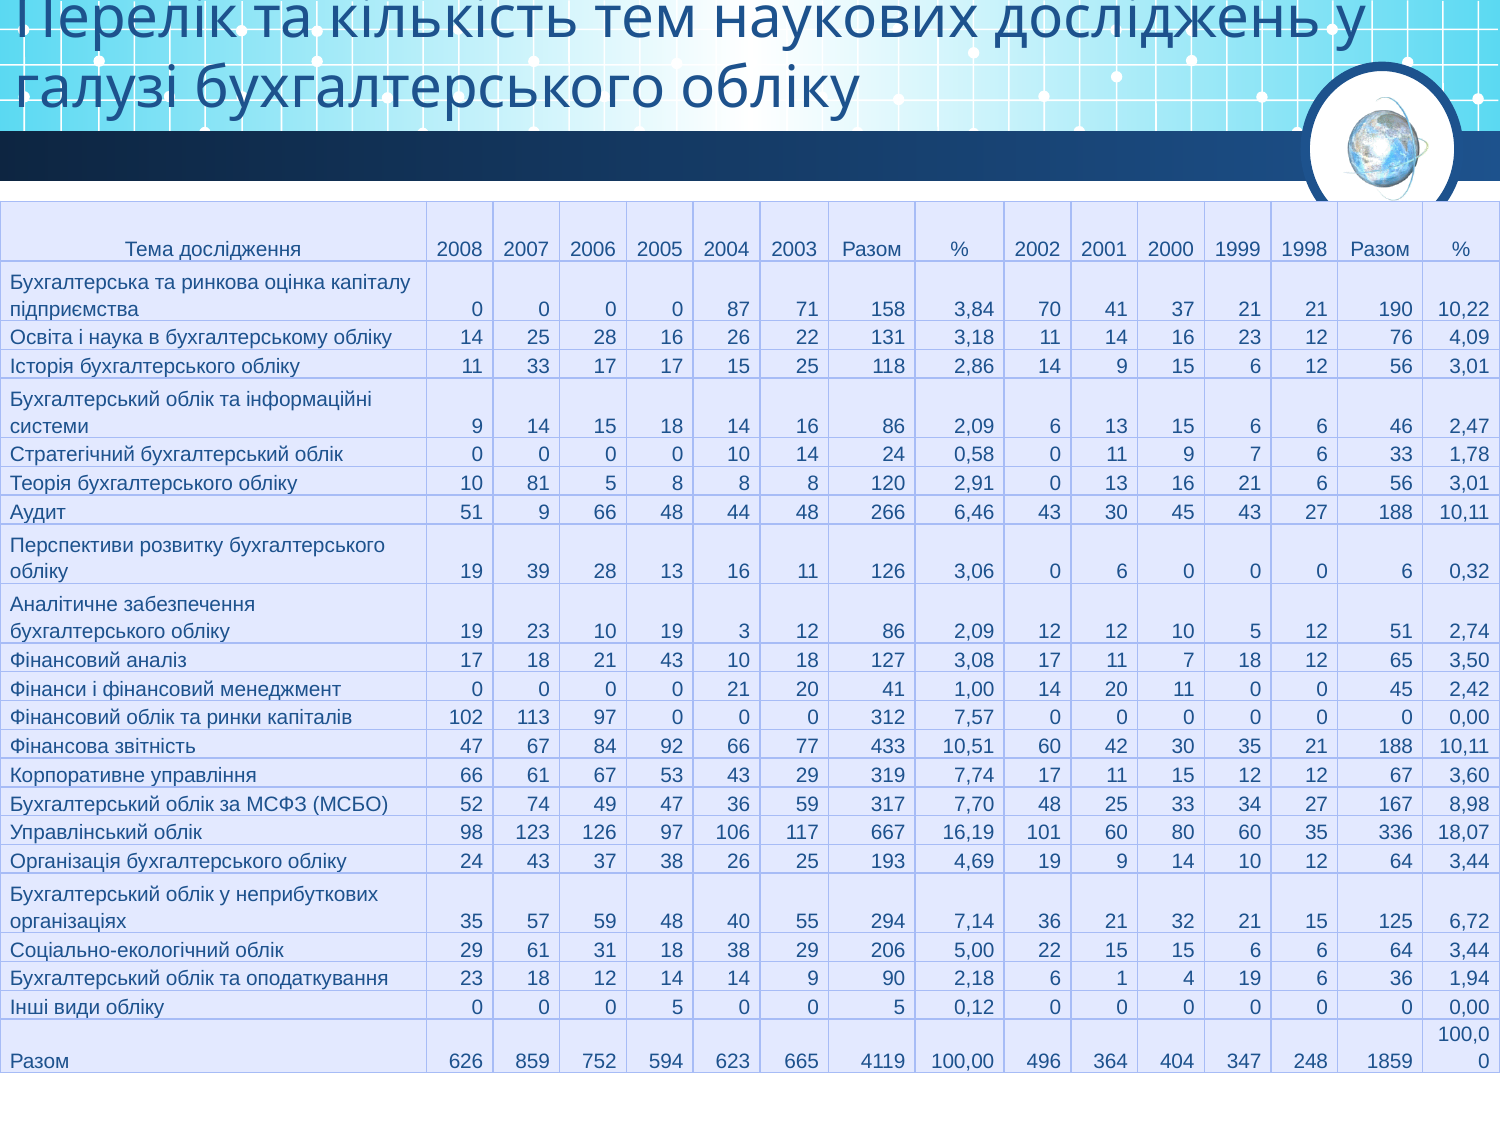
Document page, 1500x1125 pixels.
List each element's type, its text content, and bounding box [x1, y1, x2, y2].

table_cell 2,42 [1423, 672, 1499, 700]
table_cell Фінансовий аналіз [1, 644, 426, 671]
table_cell 43 [1005, 496, 1070, 523]
table_header 2004 [694, 202, 759, 260]
table_cell 2,18 [916, 962, 1003, 990]
table_cell 15 [694, 350, 759, 377]
table_cell 25 [761, 845, 828, 872]
table_cell 5 [1205, 584, 1270, 642]
table_cell 9 [1138, 438, 1204, 466]
table_cell Перспективи розвитку бухгалтерського обліку [1, 525, 426, 583]
table_cell 48 [627, 874, 692, 932]
table_cell 0 [1205, 525, 1270, 583]
table_cell 0 [1005, 467, 1070, 494]
table_cell 336 [1338, 816, 1422, 844]
table_cell 19 [427, 584, 492, 642]
table_cell 6 [1272, 438, 1337, 466]
table_cell 21 [1272, 730, 1337, 757]
table_cell 33 [1138, 788, 1204, 815]
table_header 2003 [761, 202, 828, 260]
table_cell 26 [694, 321, 759, 349]
table_cell 43 [694, 759, 759, 786]
table_cell 31 [560, 933, 626, 961]
table_cell 51 [1338, 584, 1422, 642]
table_cell 0 [1272, 525, 1337, 583]
table_cell 0 [494, 991, 559, 1018]
table_cell 18,07 [1423, 816, 1499, 844]
table_cell 87 [694, 262, 759, 320]
table_cell 206 [829, 933, 914, 961]
table_cell 45 [1338, 672, 1422, 700]
table_cell 0 [1005, 701, 1070, 729]
table_cell 53 [627, 759, 692, 786]
table_cell 11 [1072, 759, 1137, 786]
table_cell 0,32 [1423, 525, 1499, 583]
table_cell 84 [560, 730, 626, 757]
table_cell Стратегічний бухгалтерський облік [1, 438, 426, 466]
table_cell 92 [627, 730, 692, 757]
table_cell 16 [1138, 321, 1204, 349]
table_cell 14 [694, 379, 759, 437]
table_cell 30 [1072, 496, 1137, 523]
table_cell 65 [1338, 644, 1422, 671]
table_cell 3 [694, 584, 759, 642]
table_cell 71 [761, 262, 828, 320]
table_cell 12 [560, 962, 626, 990]
table_cell 266 [829, 496, 914, 523]
table_cell 43 [1205, 496, 1270, 523]
table_cell 29 [427, 933, 492, 961]
table_cell 32 [1138, 874, 1204, 932]
table_cell 24 [829, 438, 914, 466]
table_cell Разом [1, 1020, 426, 1072]
table_cell 52 [427, 788, 492, 815]
table_cell 19 [1005, 845, 1070, 872]
table_header 2001 [1072, 202, 1137, 260]
table_cell 294 [829, 874, 914, 932]
table_cell 17 [1005, 759, 1070, 786]
table_cell 38 [627, 845, 692, 872]
table_cell 0 [494, 262, 559, 320]
table_cell 10 [427, 467, 492, 494]
table_cell 3,50 [1423, 644, 1499, 671]
table_cell 0,12 [916, 991, 1003, 1018]
table_cell 34 [1205, 788, 1270, 815]
table_cell 7 [1205, 438, 1270, 466]
table_cell 28 [560, 321, 626, 349]
table_cell 47 [627, 788, 692, 815]
table_cell 2,47 [1423, 379, 1499, 437]
table_header 2007 [494, 202, 559, 260]
table_cell 0 [694, 701, 759, 729]
table_cell 12 [761, 584, 828, 642]
table_cell 21 [694, 672, 759, 700]
table_cell 33 [1338, 438, 1422, 466]
table_cell 18 [494, 644, 559, 671]
table_cell 0,58 [916, 438, 1003, 466]
table_cell 9 [494, 496, 559, 523]
table_cell 67 [494, 730, 559, 757]
table_cell 80 [1138, 816, 1204, 844]
table_cell 6 [1072, 525, 1137, 583]
table_cell 14 [1138, 845, 1204, 872]
table_cell 60 [1072, 816, 1137, 844]
table_cell 16 [694, 525, 759, 583]
table_cell 23 [427, 962, 492, 990]
table_cell 66 [427, 759, 492, 786]
table_cell 36 [1338, 962, 1422, 990]
table_cell 26 [694, 845, 759, 872]
table_cell 0 [1272, 991, 1337, 1018]
table_cell 64 [1338, 933, 1422, 961]
table_cell 10,51 [916, 730, 1003, 757]
table_cell 158 [829, 262, 914, 320]
table_cell 14 [1005, 672, 1070, 700]
table_cell 10 [1205, 845, 1270, 872]
table_cell 665 [761, 1020, 828, 1072]
table_cell 39 [494, 525, 559, 583]
table_cell 25 [761, 350, 828, 377]
table_cell 21 [1205, 262, 1270, 320]
table_cell 11 [761, 525, 828, 583]
table_cell 6 [1205, 350, 1270, 377]
table_cell 9 [1072, 845, 1137, 872]
table_cell 35 [1205, 730, 1270, 757]
table_cell 11 [427, 350, 492, 377]
table_cell 100,00 [1423, 1020, 1499, 1072]
table_cell 5 [829, 991, 914, 1018]
table_cell 14 [494, 379, 559, 437]
table_cell 12 [1272, 845, 1337, 872]
table_cell 14 [1005, 350, 1070, 377]
table_cell Фінансовий облік та ринки капіталів [1, 701, 426, 729]
table_cell 67 [560, 759, 626, 786]
table_cell 8 [694, 467, 759, 494]
table_cell 76 [1338, 321, 1422, 349]
table_cell 594 [627, 1020, 692, 1072]
table_cell Фінанси і фінансовий менеджмент [1, 672, 426, 700]
table_cell 48 [761, 496, 828, 523]
table_cell 25 [494, 321, 559, 349]
table_cell 101 [1005, 816, 1070, 844]
table_cell 100,00 [916, 1020, 1003, 1072]
table_cell 18 [761, 644, 828, 671]
table_cell 3,01 [1423, 467, 1499, 494]
table_cell Організація бухгалтерського обліку [1, 845, 426, 872]
table_cell 4,09 [1423, 321, 1499, 349]
table_cell 0 [494, 438, 559, 466]
table_cell 5,00 [916, 933, 1003, 961]
table_cell 12 [1072, 584, 1137, 642]
table_cell 6 [1005, 962, 1070, 990]
table_cell 1,78 [1423, 438, 1499, 466]
table_cell 0 [1138, 701, 1204, 729]
table_cell 626 [427, 1020, 492, 1072]
table_cell 12 [1272, 350, 1337, 377]
table_cell 29 [761, 759, 828, 786]
table_cell 9 [1072, 350, 1137, 377]
table_cell 15 [1272, 874, 1337, 932]
table_cell 0 [627, 262, 692, 320]
table_cell 125 [1338, 874, 1422, 932]
table_cell 56 [1338, 350, 1422, 377]
table_cell 6 [1272, 379, 1337, 437]
table_cell 29 [761, 933, 828, 961]
table_cell 22 [761, 321, 828, 349]
table_cell 12 [1272, 759, 1337, 786]
table_header 2000 [1138, 202, 1204, 260]
table_cell 6,46 [916, 496, 1003, 523]
table_cell 752 [560, 1020, 626, 1072]
table_cell Корпоративне управління [1, 759, 426, 786]
table_cell 0 [627, 438, 692, 466]
table_cell Історія бухгалтерського обліку [1, 350, 426, 377]
table_cell 0 [761, 991, 828, 1018]
table_cell 16,19 [916, 816, 1003, 844]
table_cell 98 [427, 816, 492, 844]
table_cell 433 [829, 730, 914, 757]
table_cell 1 [1072, 962, 1137, 990]
table_cell 167 [1338, 788, 1422, 815]
table_cell 37 [1138, 262, 1204, 320]
table_cell 33 [494, 350, 559, 377]
table_cell 48 [1005, 788, 1070, 815]
table_cell 16 [1138, 467, 1204, 494]
table_cell 15 [560, 379, 626, 437]
table_cell 21 [560, 644, 626, 671]
table_cell 126 [560, 816, 626, 844]
table_cell 117 [761, 816, 828, 844]
table_cell 190 [1338, 262, 1422, 320]
table_cell 27 [1272, 788, 1337, 815]
table_cell 60 [1205, 816, 1270, 844]
table_cell 0,00 [1423, 991, 1499, 1018]
table_cell 131 [829, 321, 914, 349]
table_cell 0 [1005, 991, 1070, 1018]
table_cell 13 [1072, 467, 1137, 494]
table_cell 19 [427, 525, 492, 583]
table_cell 17 [627, 350, 692, 377]
table_cell 106 [694, 816, 759, 844]
table_cell 5 [627, 991, 692, 1018]
table_cell 43 [627, 644, 692, 671]
table_header Разом [829, 202, 914, 260]
table_cell 3,18 [916, 321, 1003, 349]
table_cell 38 [694, 933, 759, 961]
table_cell 18 [627, 933, 692, 961]
table_cell 17 [1005, 644, 1070, 671]
table_cell 14 [761, 438, 828, 466]
table_cell 496 [1005, 1020, 1070, 1072]
table_cell 7 [1138, 644, 1204, 671]
table_cell 347 [1205, 1020, 1270, 1072]
table_cell 15 [1138, 350, 1204, 377]
table_cell 15 [1072, 933, 1137, 961]
table_cell 0 [1205, 991, 1270, 1018]
table_cell 97 [560, 701, 626, 729]
table_cell 10,22 [1423, 262, 1499, 320]
table_cell Бухгалтерський облік та інформаційні системи [1, 379, 426, 437]
table_cell 7,74 [916, 759, 1003, 786]
table_cell 16 [627, 321, 692, 349]
table_cell 57 [494, 874, 559, 932]
table_cell 13 [627, 525, 692, 583]
table_cell 56 [1338, 467, 1422, 494]
table_header 1998 [1272, 202, 1337, 260]
table_cell 11 [1072, 438, 1137, 466]
table_cell 3,44 [1423, 933, 1499, 961]
table_header 2008 [427, 202, 492, 260]
table_cell Фінансова звітність [1, 730, 426, 757]
table_cell 9 [427, 379, 492, 437]
table_cell Бухгалтерський облік та оподаткування [1, 962, 426, 990]
table_cell 15 [1138, 759, 1204, 786]
table_cell 4,69 [916, 845, 1003, 872]
table_cell 35 [1272, 816, 1337, 844]
table_cell 18 [627, 379, 692, 437]
table_cell 10 [1138, 584, 1204, 642]
table_cell 10,11 [1423, 730, 1499, 757]
table_cell 0 [1138, 991, 1204, 1018]
table_cell 27 [1272, 496, 1337, 523]
table_cell Управлінський облік [1, 816, 426, 844]
table_cell 10,11 [1423, 496, 1499, 523]
table_cell 8,98 [1423, 788, 1499, 815]
table_cell 7,70 [916, 788, 1003, 815]
table_cell 67 [1338, 759, 1422, 786]
table_cell 0,00 [1423, 701, 1499, 729]
table_cell 25 [1072, 788, 1137, 815]
table_cell 59 [761, 788, 828, 815]
table_cell 35 [427, 874, 492, 932]
table_cell 5 [560, 467, 626, 494]
table_cell 0 [1205, 701, 1270, 729]
table_cell 42 [1072, 730, 1137, 757]
table_cell 6,72 [1423, 874, 1499, 932]
table_cell 12 [1272, 584, 1337, 642]
table_cell 55 [761, 874, 828, 932]
table_cell Інші види обліку [1, 991, 426, 1018]
table_cell 2,09 [916, 584, 1003, 642]
table_cell 47 [427, 730, 492, 757]
table_cell 188 [1338, 496, 1422, 523]
table_cell 64 [1338, 845, 1422, 872]
table_cell 51 [427, 496, 492, 523]
table_header 2006 [560, 202, 626, 260]
table_cell 123 [494, 816, 559, 844]
table_cell 312 [829, 701, 914, 729]
table_cell 18 [1205, 644, 1270, 671]
table_cell 17 [427, 644, 492, 671]
table_cell 18 [494, 962, 559, 990]
table_cell 46 [1338, 379, 1422, 437]
table_cell 0 [1072, 701, 1137, 729]
table_header Разом [1338, 202, 1422, 260]
table_cell 623 [694, 1020, 759, 1072]
table_cell 20 [761, 672, 828, 700]
table_cell 21 [1272, 262, 1337, 320]
table_header 2005 [627, 202, 692, 260]
table_cell 21 [1072, 874, 1137, 932]
table_cell 127 [829, 644, 914, 671]
table_cell 188 [1338, 730, 1422, 757]
table_cell 6 [1272, 962, 1337, 990]
table_cell 15 [1138, 933, 1204, 961]
table_cell 74 [494, 788, 559, 815]
table_cell 20 [1072, 672, 1137, 700]
table_cell 45 [1138, 496, 1204, 523]
table_cell 8 [627, 467, 692, 494]
table_cell 6 [1205, 933, 1270, 961]
table_cell 14 [427, 321, 492, 349]
table_cell 10 [560, 584, 626, 642]
table_cell 0 [427, 672, 492, 700]
table_cell 59 [560, 874, 626, 932]
table_cell 97 [627, 816, 692, 844]
table_cell 317 [829, 788, 914, 815]
text_box Перелік та кількість тем наукових досліджень у галузі бухгалтерського обліку [0, 0, 1500, 197]
table_cell 6 [1205, 379, 1270, 437]
table_cell 2,09 [916, 379, 1003, 437]
table_cell 667 [829, 816, 914, 844]
table_cell 3,08 [916, 644, 1003, 671]
table_cell 118 [829, 350, 914, 377]
table_cell 30 [1138, 730, 1204, 757]
table_cell 0 [627, 701, 692, 729]
table_cell 6 [1005, 379, 1070, 437]
table_cell 66 [560, 496, 626, 523]
table_cell 11 [1138, 672, 1204, 700]
table_cell 3,84 [916, 262, 1003, 320]
table_cell 15 [1138, 379, 1204, 437]
table_cell 12 [1005, 584, 1070, 642]
table_cell 193 [829, 845, 914, 872]
table_cell 17 [560, 350, 626, 377]
table_cell 6 [1272, 467, 1337, 494]
table_cell 22 [1005, 933, 1070, 961]
table_cell 319 [829, 759, 914, 786]
table_cell 14 [694, 962, 759, 990]
table_cell 60 [1005, 730, 1070, 757]
table_cell 0 [1005, 438, 1070, 466]
table_cell 86 [829, 584, 914, 642]
table_cell 7,14 [916, 874, 1003, 932]
table_cell Бухгалтерський облік у неприбуткових організаціях [1, 874, 426, 932]
table_header % [1423, 202, 1499, 260]
table_cell 23 [494, 584, 559, 642]
table_cell 4119 [829, 1020, 914, 1072]
table_cell 0 [560, 262, 626, 320]
table_cell 61 [494, 759, 559, 786]
table_cell 11 [1072, 644, 1137, 671]
table_cell 14 [1072, 321, 1137, 349]
table_cell 77 [761, 730, 828, 757]
table_cell 0 [560, 672, 626, 700]
table_cell 0 [1338, 991, 1422, 1018]
table_cell 66 [694, 730, 759, 757]
table_cell 0 [560, 991, 626, 1018]
table_cell 1,94 [1423, 962, 1499, 990]
table_cell 40 [694, 874, 759, 932]
table_cell 0 [427, 262, 492, 320]
table_cell 2,86 [916, 350, 1003, 377]
table_cell 12 [1272, 321, 1337, 349]
table_cell 0 [494, 672, 559, 700]
table_cell 248 [1272, 1020, 1337, 1072]
table_header 2002 [1005, 202, 1070, 260]
table_cell 12 [1272, 644, 1337, 671]
table_cell 7,57 [916, 701, 1003, 729]
table_cell 86 [829, 379, 914, 437]
table_cell 0 [761, 701, 828, 729]
table_cell 13 [1072, 379, 1137, 437]
table_cell 11 [1005, 321, 1070, 349]
table_cell 41 [1072, 262, 1137, 320]
table_cell 48 [627, 496, 692, 523]
table_cell 2,74 [1423, 584, 1499, 642]
table_cell 61 [494, 933, 559, 961]
table_cell 3,06 [916, 525, 1003, 583]
table_cell 0 [1205, 672, 1270, 700]
table_cell 0 [1338, 701, 1422, 729]
table_cell 3,01 [1423, 350, 1499, 377]
table_cell 24 [427, 845, 492, 872]
table_cell 3,60 [1423, 759, 1499, 786]
table_cell 2,91 [916, 467, 1003, 494]
table_cell Теорія бухгалтерського обліку [1, 467, 426, 494]
table_cell 1,00 [916, 672, 1003, 700]
table_cell 6 [1338, 525, 1422, 583]
table_cell 120 [829, 467, 914, 494]
table_cell Аудит [1, 496, 426, 523]
table_cell 36 [694, 788, 759, 815]
table_cell 102 [427, 701, 492, 729]
table_cell 113 [494, 701, 559, 729]
table_cell Бухгалтерський облік за МСФЗ (МСБО) [1, 788, 426, 815]
table_cell 0 [427, 991, 492, 1018]
table_cell 0 [1272, 672, 1337, 700]
table_cell 10 [694, 644, 759, 671]
table_header % [916, 202, 1003, 260]
table_cell 0 [1138, 525, 1204, 583]
table_cell 90 [829, 962, 914, 990]
table_cell 49 [560, 788, 626, 815]
table_cell 44 [694, 496, 759, 523]
table_cell 4 [1138, 962, 1204, 990]
table_cell 9 [761, 962, 828, 990]
table_cell 28 [560, 525, 626, 583]
table_cell 14 [627, 962, 692, 990]
table_cell 19 [1205, 962, 1270, 990]
table_cell 8 [761, 467, 828, 494]
table_cell 16 [761, 379, 828, 437]
table_cell 70 [1005, 262, 1070, 320]
table_cell 10 [694, 438, 759, 466]
picture [1326, 197, 1438, 201]
table_cell 6 [1272, 933, 1337, 961]
table_cell Освіта і наука в бухгалтерському обліку [1, 321, 426, 349]
table_cell Бухгалтерська та ринкова оцінка капіталу підприємства [1, 262, 426, 320]
table_cell Аналітичне забезпечення бухгалтерського обліку [1, 584, 426, 642]
table_cell 37 [560, 845, 626, 872]
table_cell 404 [1138, 1020, 1204, 1072]
table_header 1999 [1205, 202, 1270, 260]
table_cell 21 [1205, 874, 1270, 932]
table_cell 0 [560, 438, 626, 466]
table_cell 21 [1205, 467, 1270, 494]
table_cell 3,44 [1423, 845, 1499, 872]
table_cell 859 [494, 1020, 559, 1072]
table_cell 19 [627, 584, 692, 642]
table_cell 23 [1205, 321, 1270, 349]
table_cell 0 [427, 438, 492, 466]
table_cell 43 [494, 845, 559, 872]
table_cell 126 [829, 525, 914, 583]
table_cell 0 [1072, 991, 1137, 1018]
table_cell 0 [694, 991, 759, 1018]
table_cell 12 [1205, 759, 1270, 786]
table_cell Соціально-екологічний облік [1, 933, 426, 961]
table_cell 41 [829, 672, 914, 700]
table_cell 364 [1072, 1020, 1137, 1072]
table_header Тема дослідження [1, 202, 426, 260]
table_cell 0 [627, 672, 692, 700]
table_cell 81 [494, 467, 559, 494]
table_cell 0 [1272, 701, 1337, 729]
table_cell 1859 [1338, 1020, 1422, 1072]
table_cell 0 [1005, 525, 1070, 583]
table_cell 36 [1005, 874, 1070, 932]
